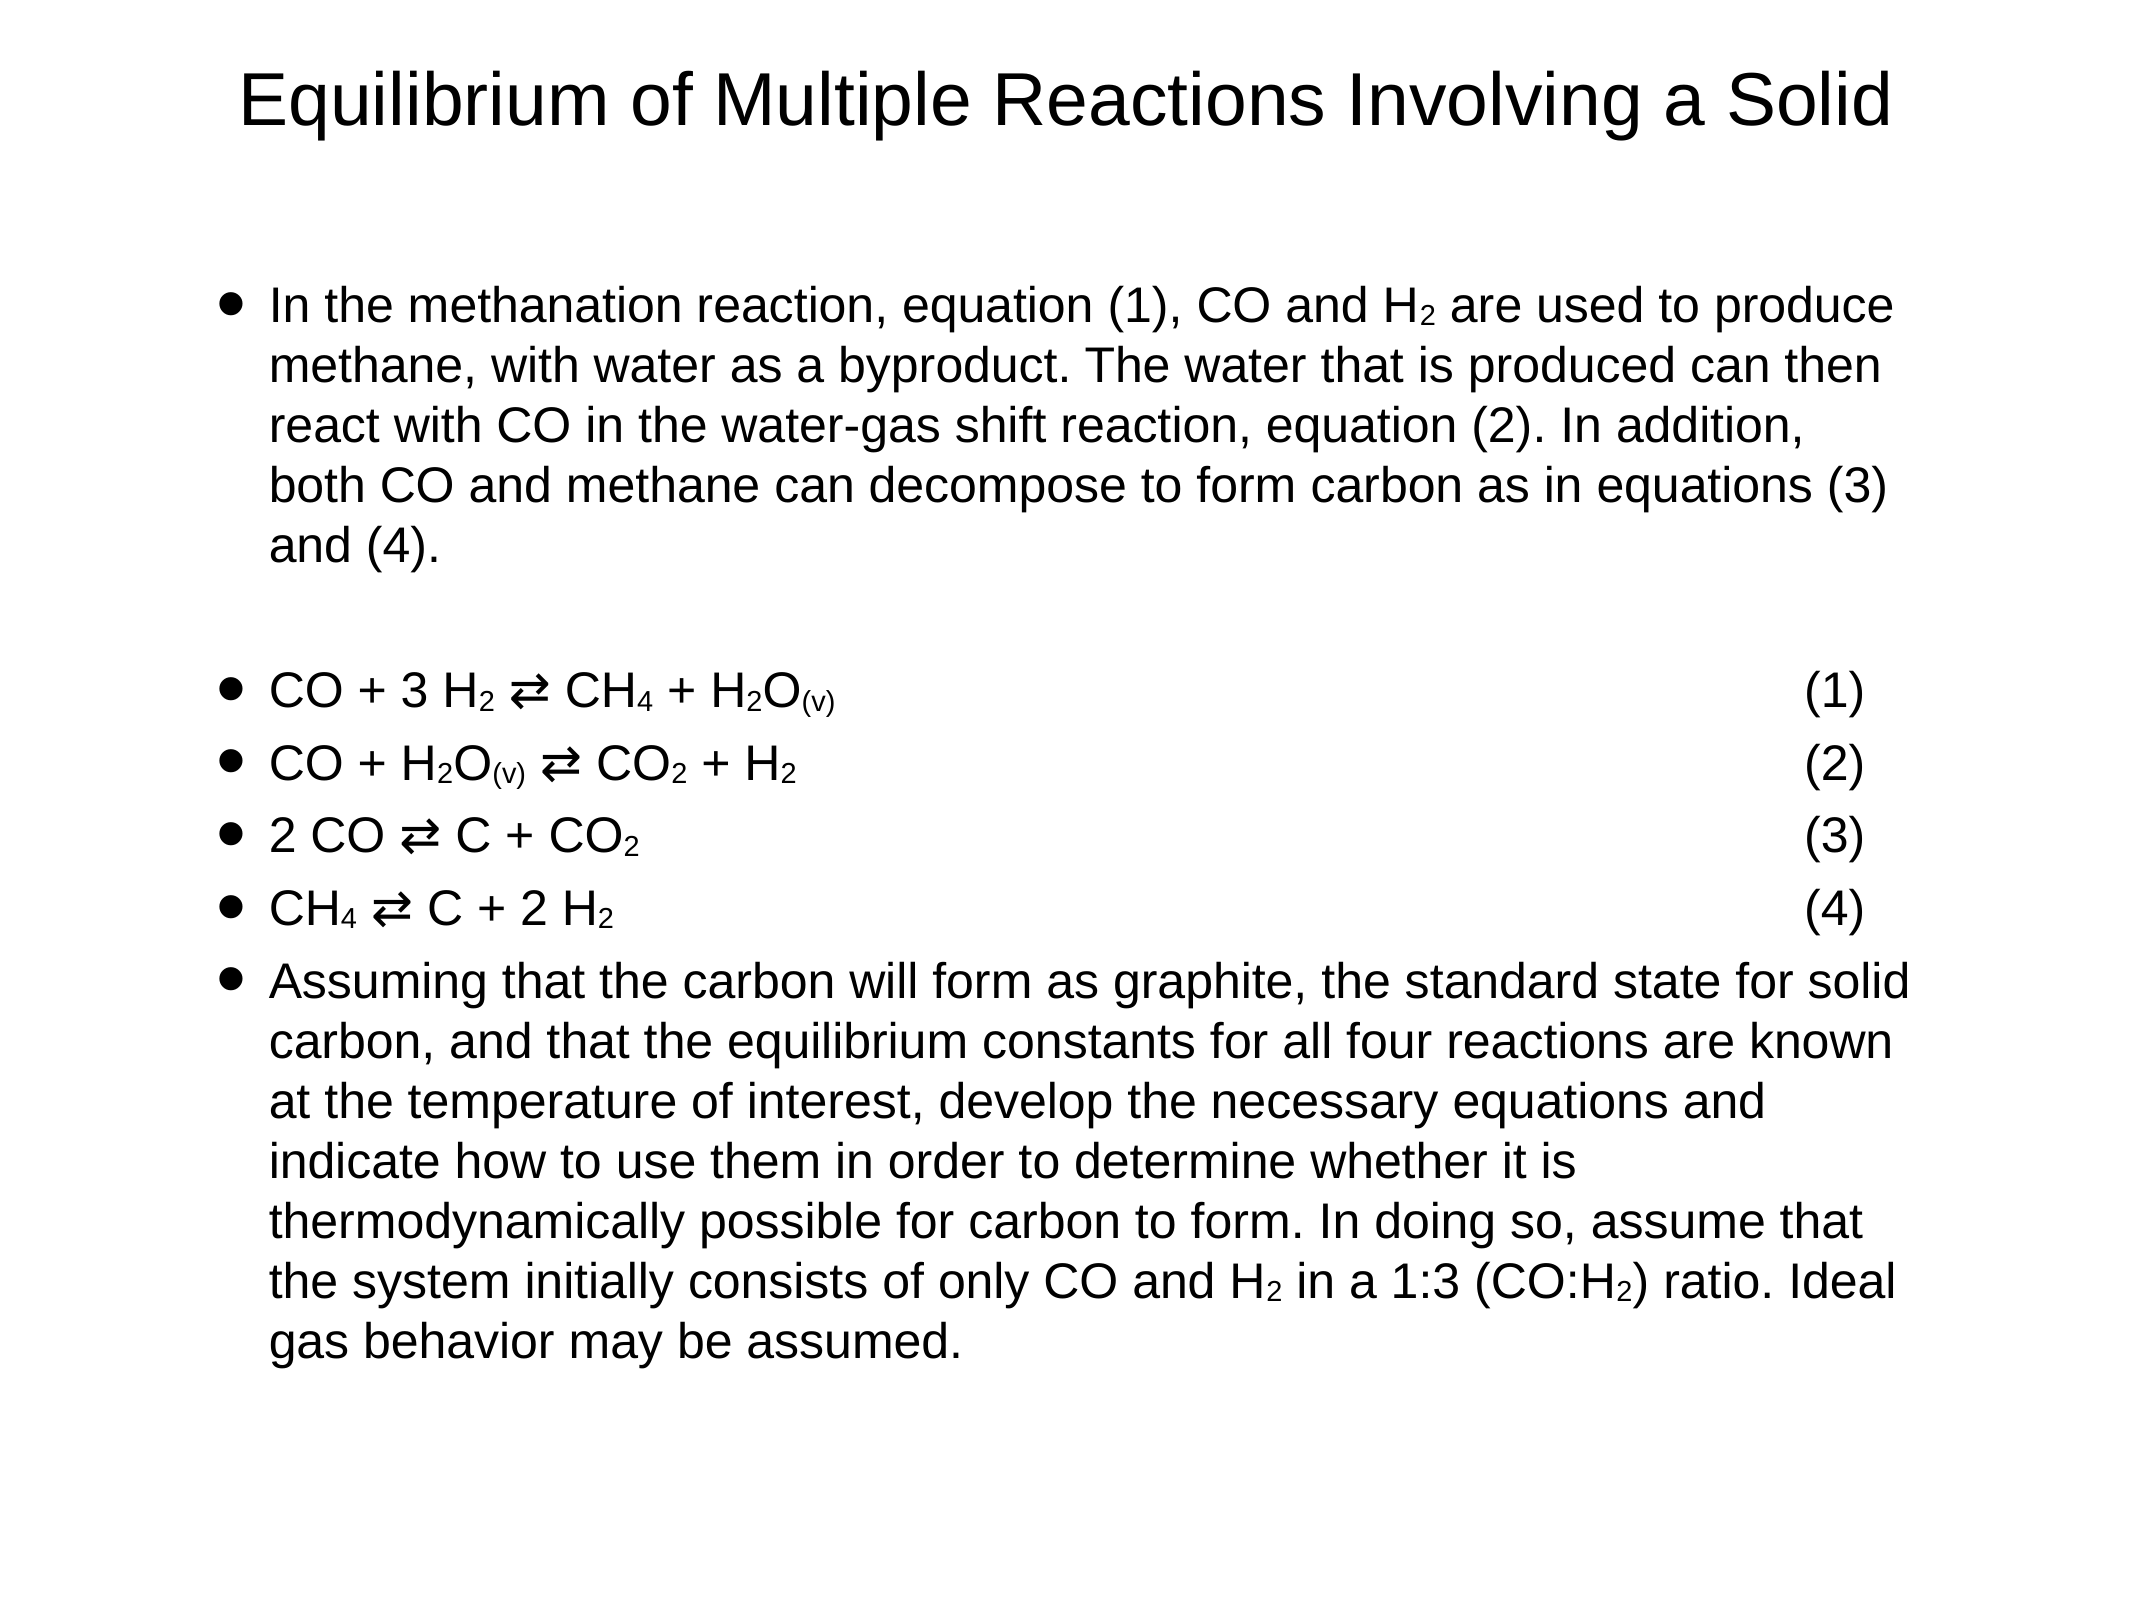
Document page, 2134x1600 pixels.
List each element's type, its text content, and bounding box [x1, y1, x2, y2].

title Equilibrium of Multiple Reactions Involving a Solid [208, 41, 1925, 250]
list In the methanation reaction, equation (1), CO and H2 are used to produce methane, with water as a byproduct. The water that is produced can then react with CO in the water-gas shift reaction, equation (2). In addition, both CO and methane can decompose to form carbon as in equations (3) and (4). CO + 3 H2 ⇄ CH4 + H2O(v) (1) CO + H2O(v) ⇄ CO2 + H2 (2) 2 CO ⇄ C + CO2 (3) CH4 ⇄ C + 2 H2 (4) Assuming that the carbon will form as graphite, the standard state for solid carbon, and that the equilibrium constants for all four reactions are known at the temperature of interest, develop the necessary equations and indicate how to use them in order to determine whether it is thermodynamically possible for carbon to form. In doing so, assume that the system initially consists of only CO and H2 in a 1:3 (CO:H2) ratio. Ideal gas behavior may be assumed. [208, 264, 1925, 1463]
